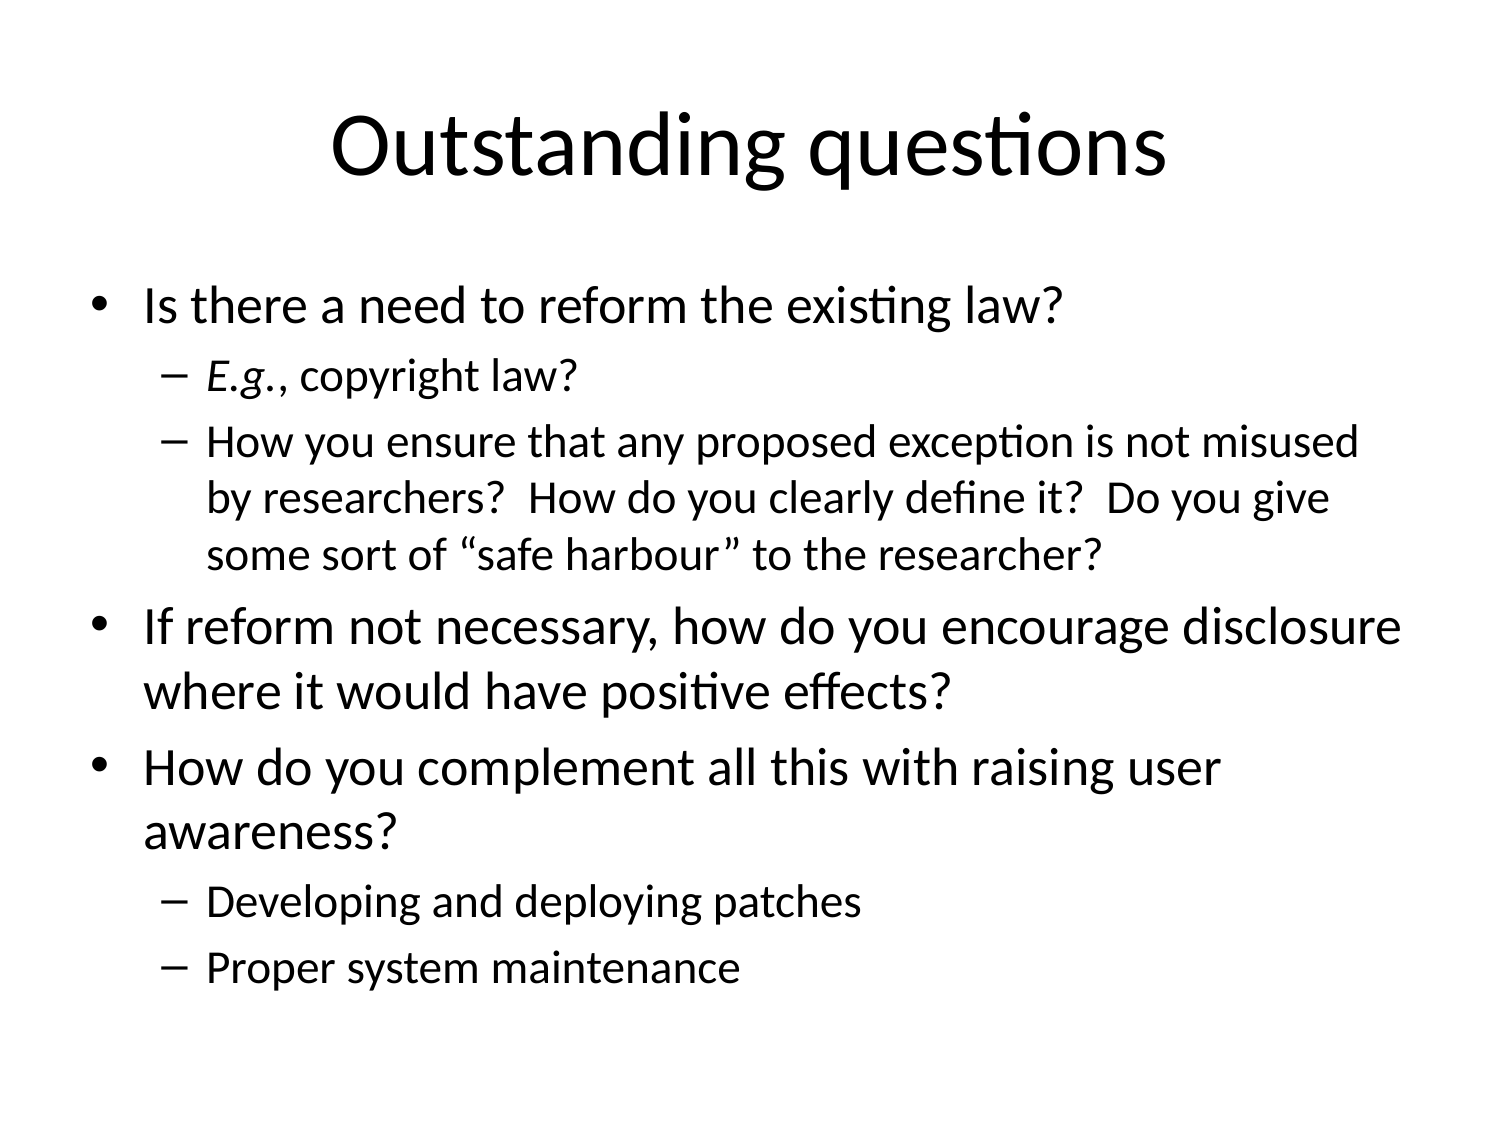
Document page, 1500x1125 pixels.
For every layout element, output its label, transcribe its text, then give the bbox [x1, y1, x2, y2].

title Outstanding questions [75, 45, 1425, 233]
list Is there a need to reform the existing law? E.g., copyright law? How you ensure that any proposed exception is not misused by researchers? How do you clearly define it? Do you give some sort of “safe harbour” to the researcher? If reform not necessary, how do you encourage disclosure where it would have positive effects? How do you complement all this with raising user awareness? Developing and deploying patches Proper system maintenance [75, 262, 1425, 1005]
